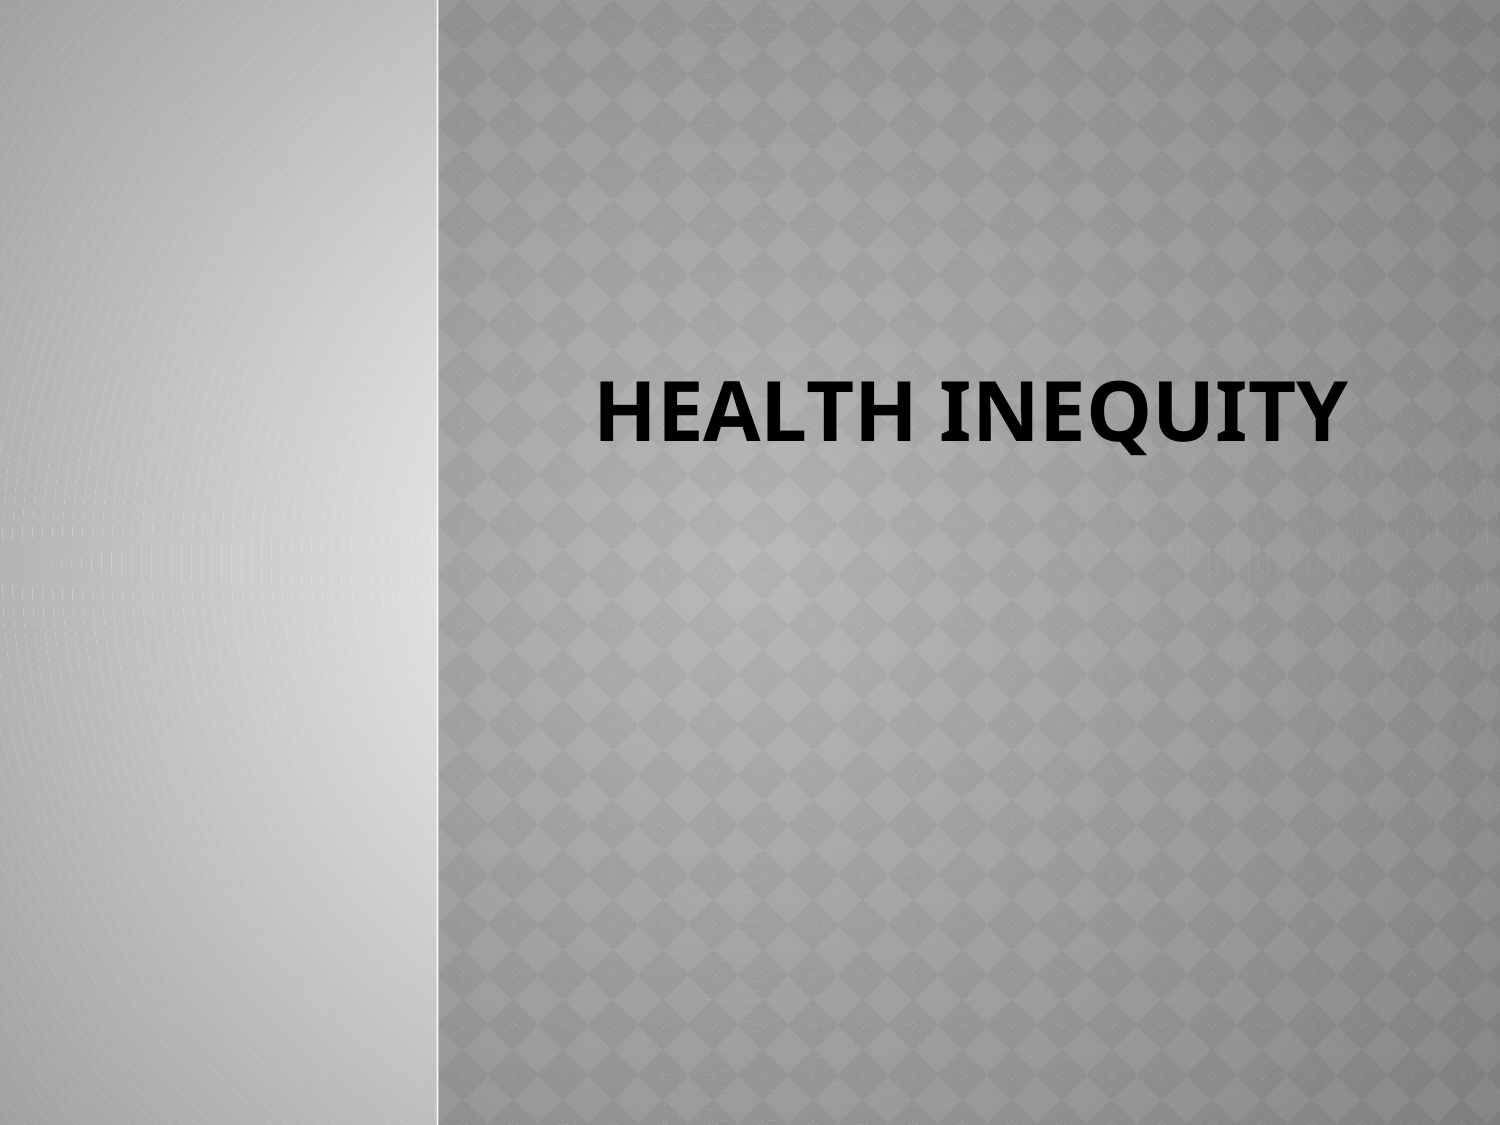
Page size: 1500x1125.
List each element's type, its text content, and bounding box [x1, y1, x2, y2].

title HEALTH INEQUITY [552, 87, 1390, 558]
